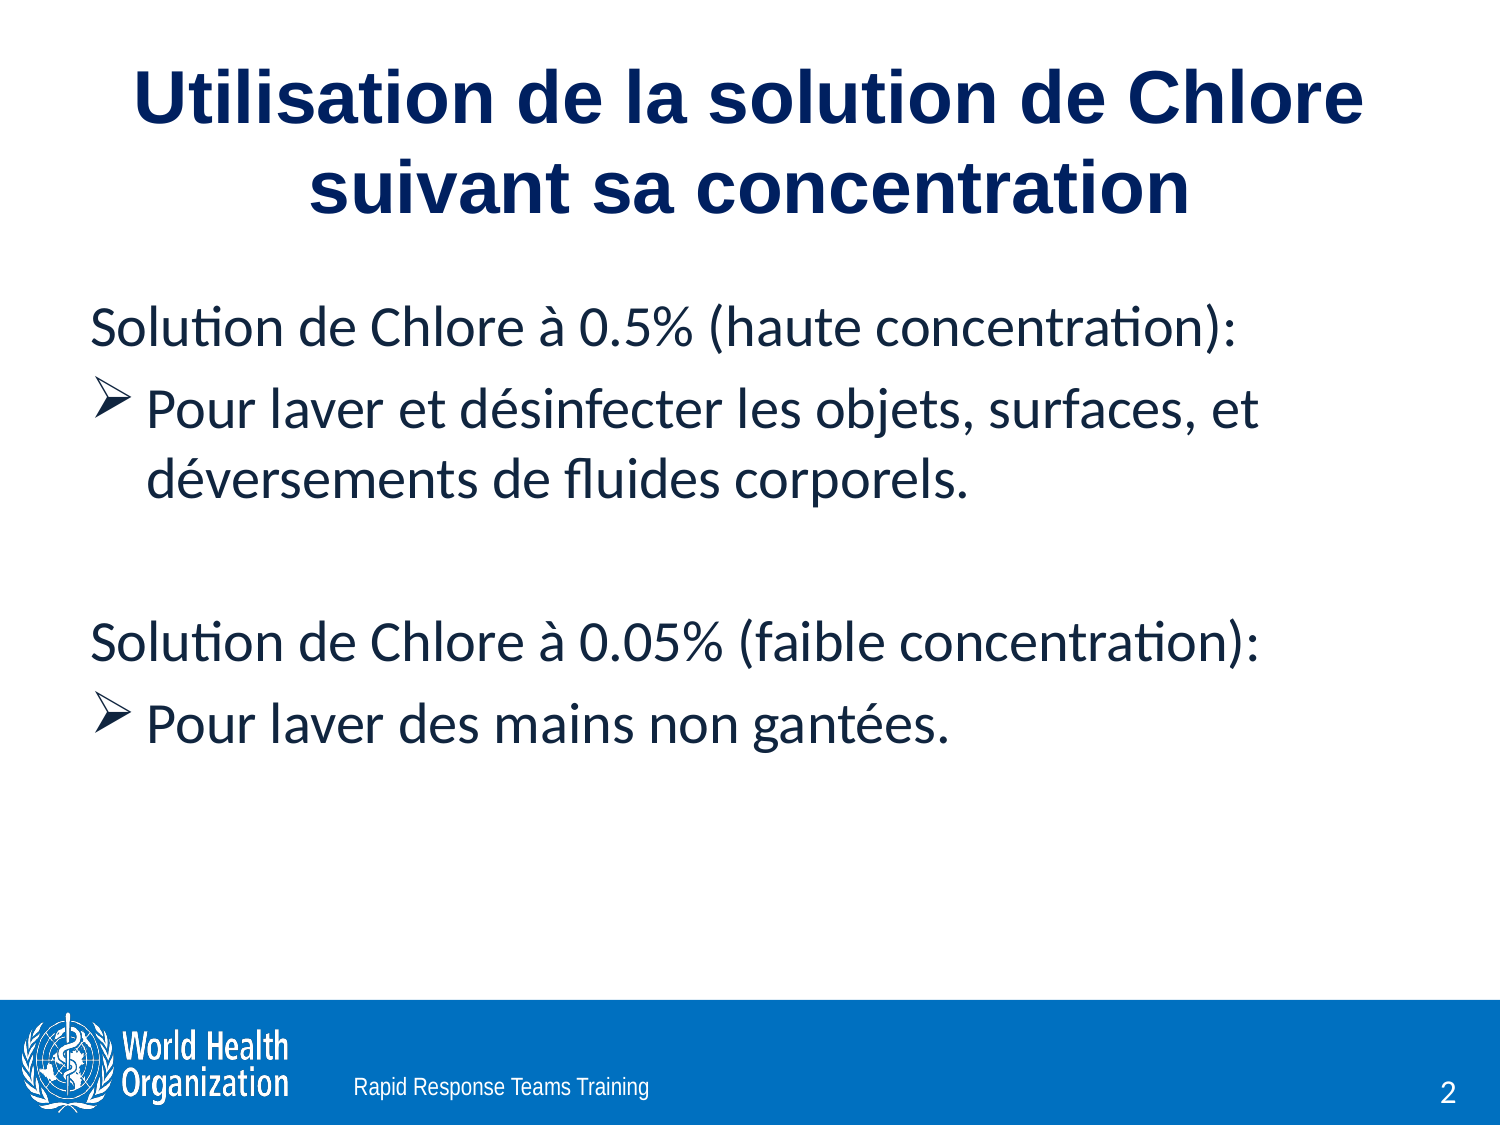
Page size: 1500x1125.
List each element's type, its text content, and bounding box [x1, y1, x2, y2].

picture [21, 1012, 288, 1113]
list Solution de Chlore à 0.5% (haute concentration): Pour laver et désinfecter les objets, surfaces, et déversements de fluides corporels. Solution de Chlore à 0.05% (faible concentration): Pour laver des mains non gantées. [75, 280, 1425, 917]
title Utilisation de la solution de Chlore suivant sa concentration [75, 45, 1425, 233]
